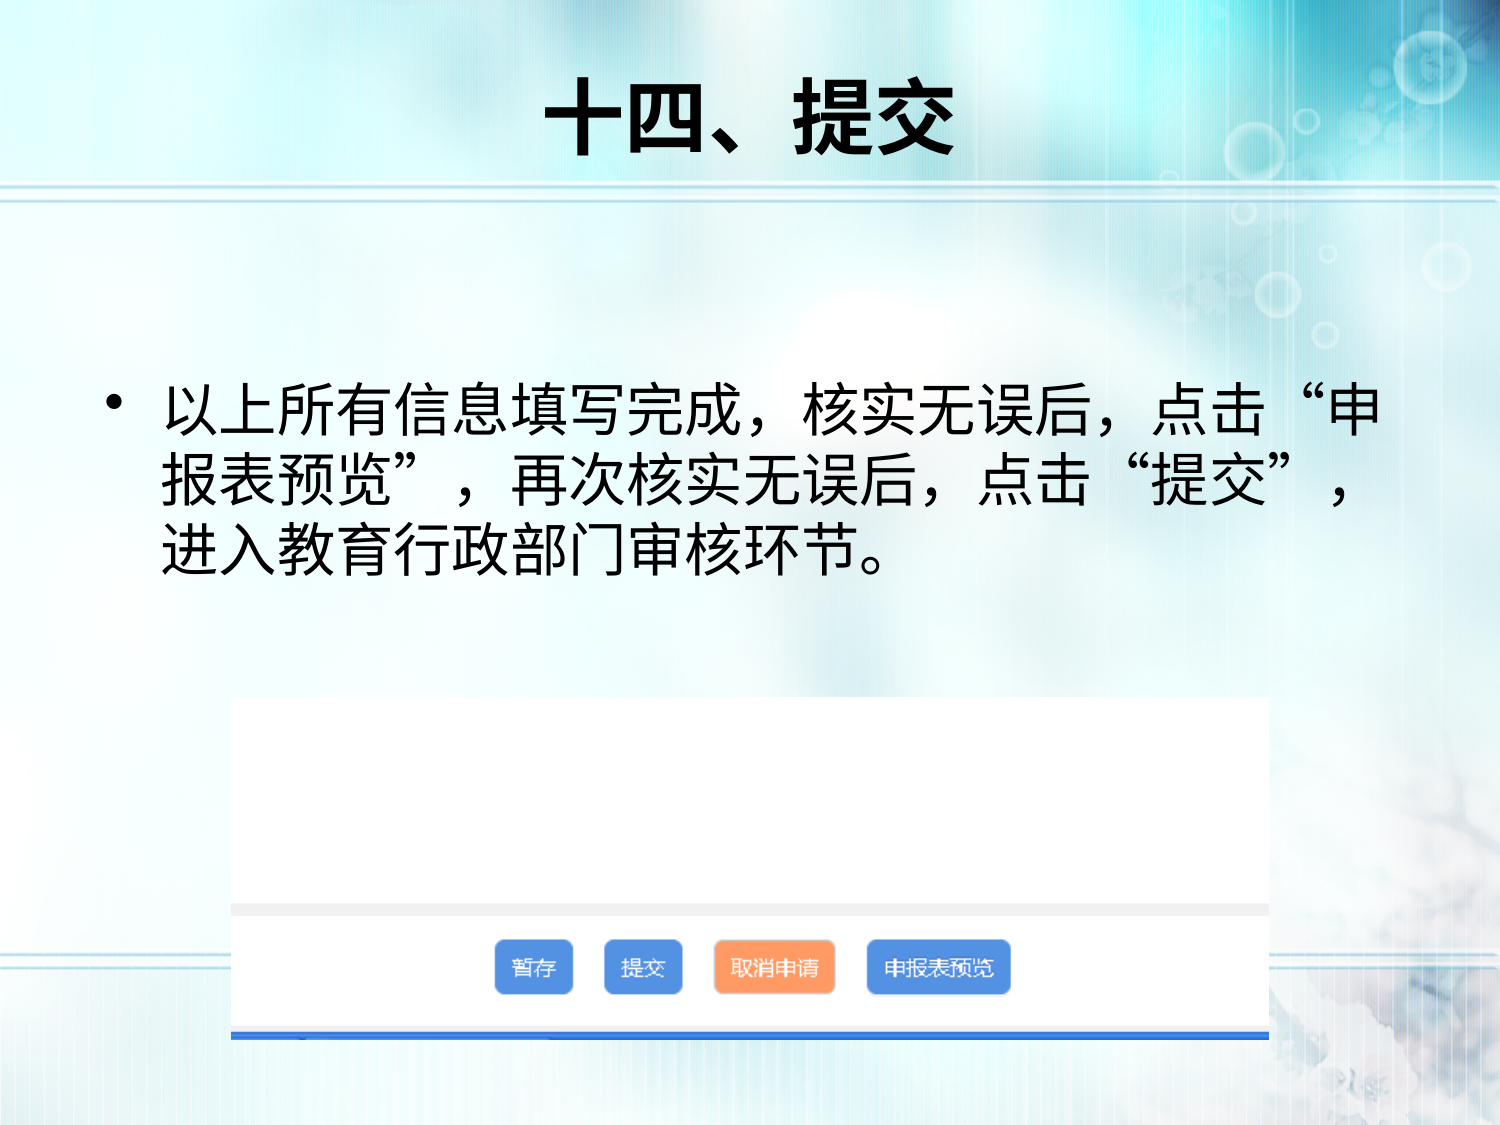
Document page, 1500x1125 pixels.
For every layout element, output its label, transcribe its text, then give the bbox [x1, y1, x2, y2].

title 十四、提交 [74, 45, 1426, 185]
picture [0, 0, 1500, 1125]
list 以上所有信息填写完成，核实无误后，点击“申报表预览”，再次核实无误后，点击“提交”，进入教育行政部门审核环节。 [89, 284, 1426, 755]
